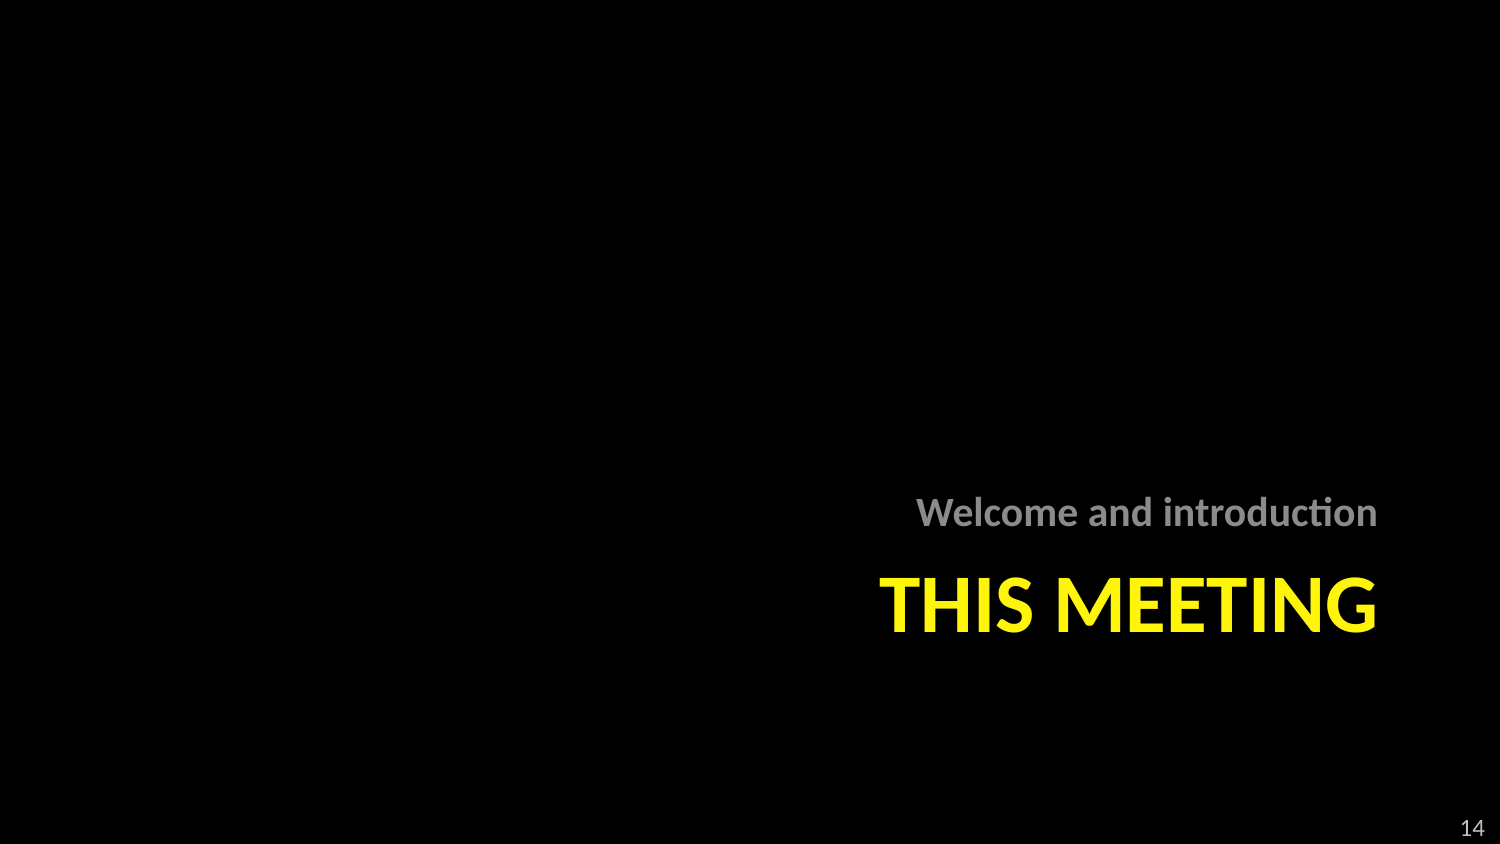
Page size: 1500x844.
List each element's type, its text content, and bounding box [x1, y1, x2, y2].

slide_number 14 [1149, 808, 1500, 844]
list Welcome and introduction [118, 357, 1394, 543]
title This meeting [118, 543, 1394, 710]
